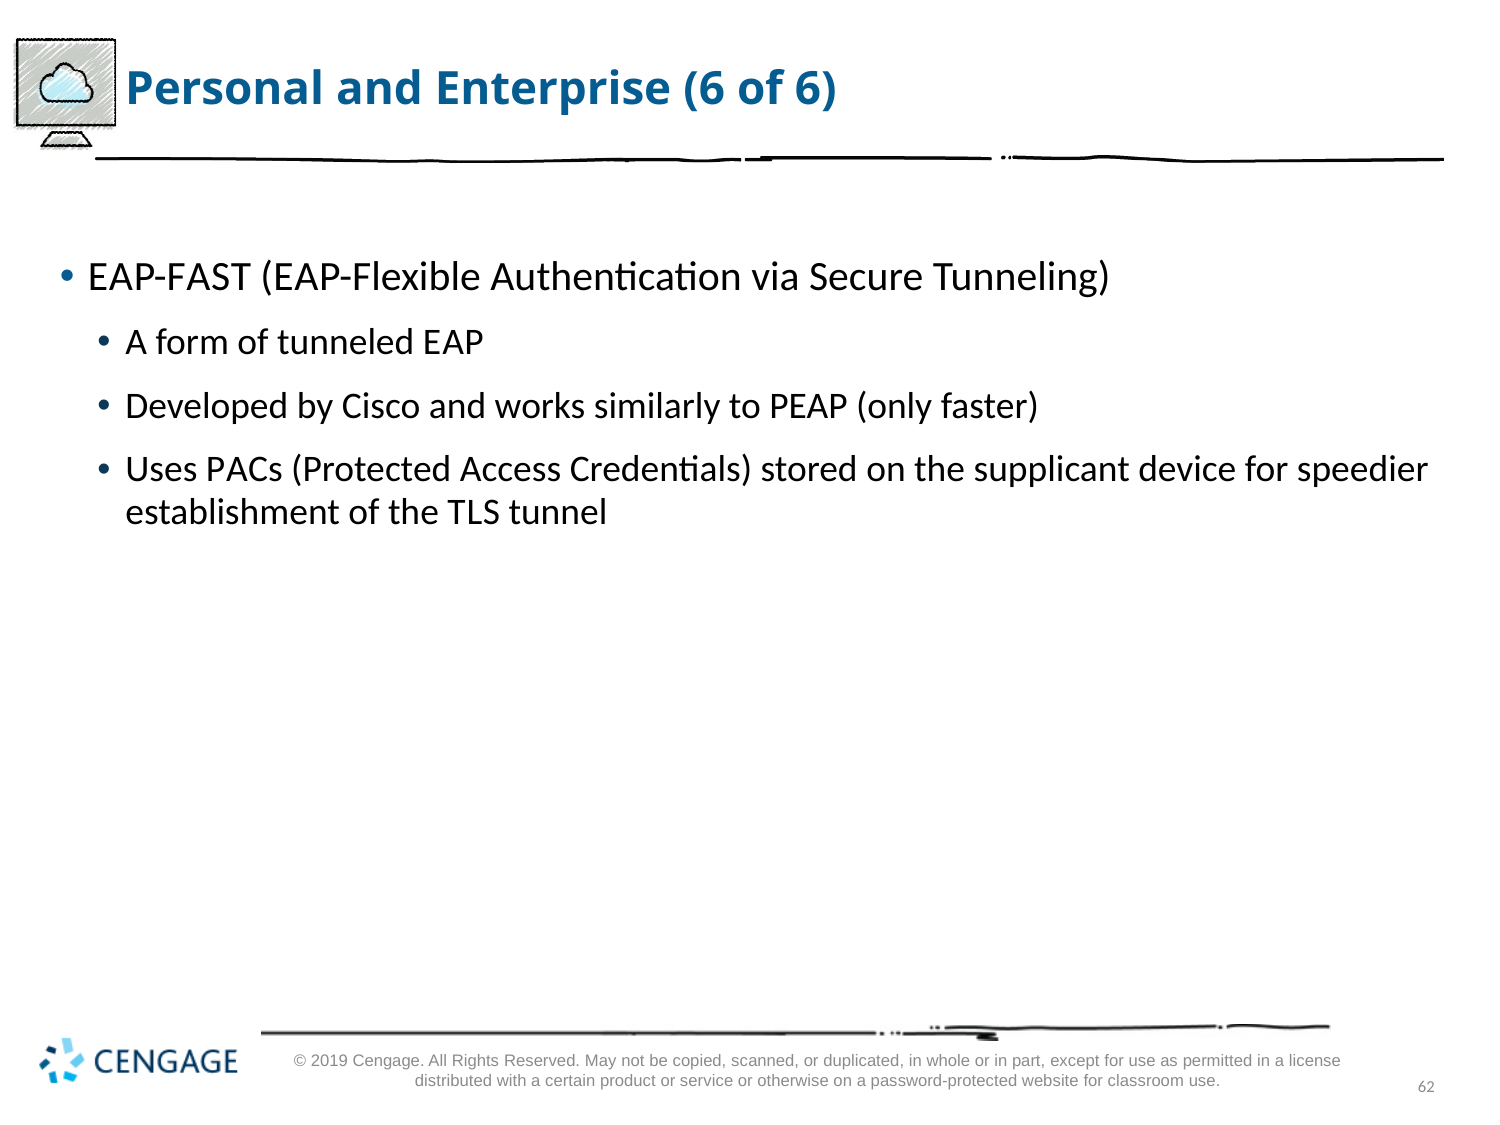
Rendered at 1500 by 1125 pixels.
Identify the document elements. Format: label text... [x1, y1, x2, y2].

picture [19, 1024, 250, 1096]
picture [261, 1024, 1331, 1041]
footer © 2019 Cengage. All Rights Reserved. May not be copied, scanned, or duplicated, in whole or in part, except for use as permitted in a license distributed with a certain product or service or otherwise on a password-protected website for classroom use. [262, 1050, 1375, 1091]
title Personal and Enterprise (6 of 6) [125, 66, 1442, 116]
picture [95, 155, 1444, 163]
picture [13, 36, 117, 151]
list E A P-F A S T (E A P-Flexible Authentication via Secure Tunneling) A form of tunneled E A P Developed by Cisco and works similarly to PEAP (only faster) Uses P A Cs (Protected Access Credentials) stored on the supplicant device for speedier establishment of the T L S tunnel [59, 252, 1441, 537]
